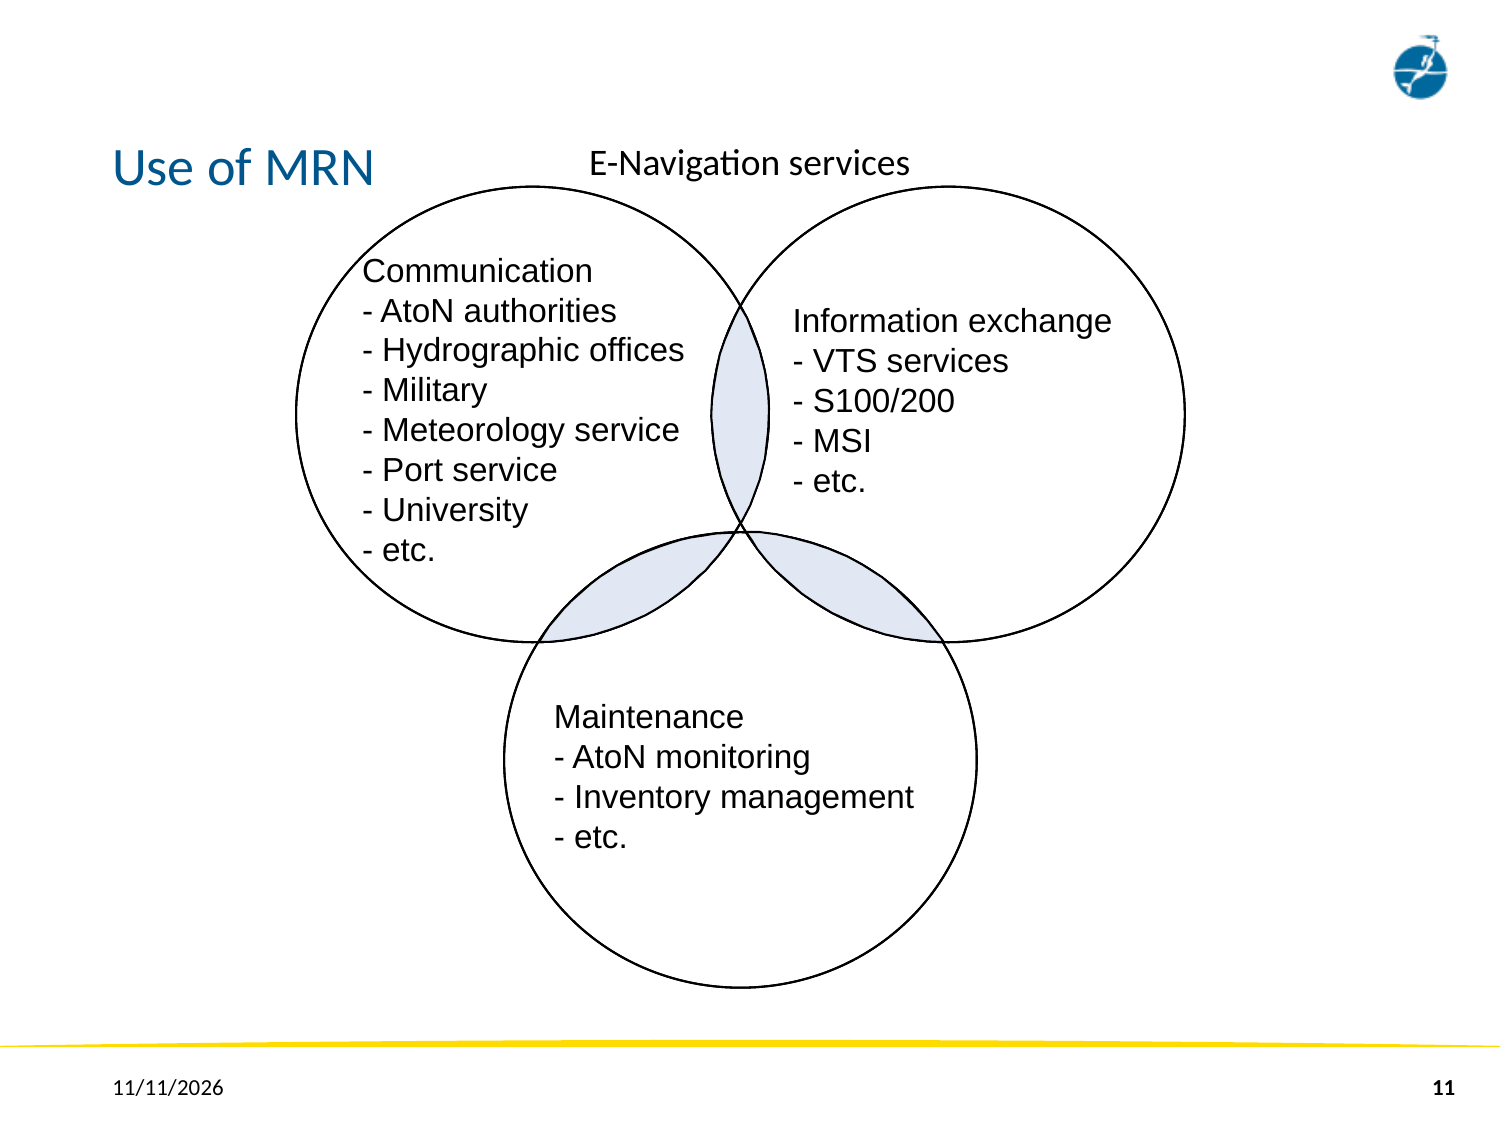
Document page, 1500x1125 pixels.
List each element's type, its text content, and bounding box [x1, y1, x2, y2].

text_box Information exchange - VTS services - S100/200 - MSI - etc. [759, 266, 1147, 532]
text_box [740, 278, 759, 346]
text_box [559, 532, 977, 907]
title Use of MRN [112, 42, 1388, 197]
text_box [741, 485, 759, 533]
text_box [746, 532, 944, 643]
text_box Communication - AtoN authorities - Hydrographic offices - Military - Meteorology service - Port service - University - etc. [337, 319, 710, 498]
text_box Maintenance - AtoN monitoring - Inventory management - etc. [548, 642, 921, 908]
text_box [769, 186, 1128, 266]
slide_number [112, 1046, 461, 1125]
text_box [560, 908, 921, 988]
text_box [767, 290, 1185, 643]
slide_number 11 [1387, 1046, 1500, 1125]
text_box E-Navigation services [574, 130, 926, 191]
text_box [296, 186, 740, 643]
text_box [504, 642, 548, 893]
text_box [711, 306, 759, 524]
text_box [539, 532, 735, 643]
